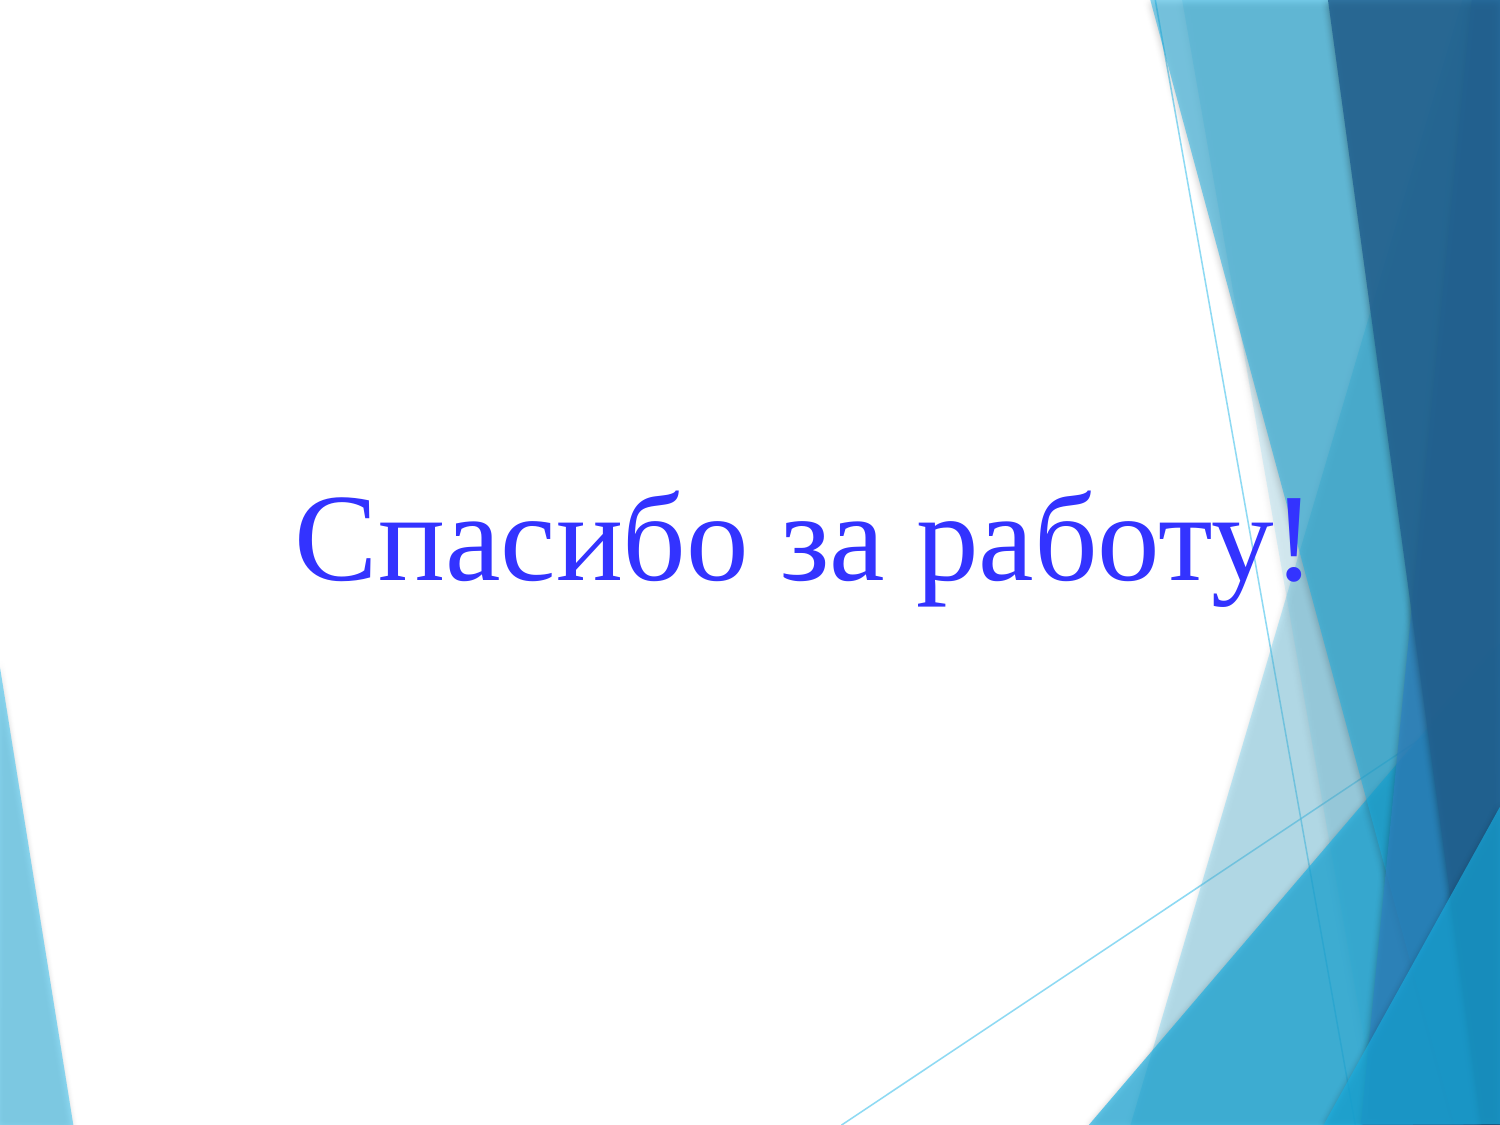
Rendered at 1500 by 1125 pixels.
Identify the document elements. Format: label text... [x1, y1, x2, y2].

text_box Спасибо за работу! [205, 465, 1456, 616]
